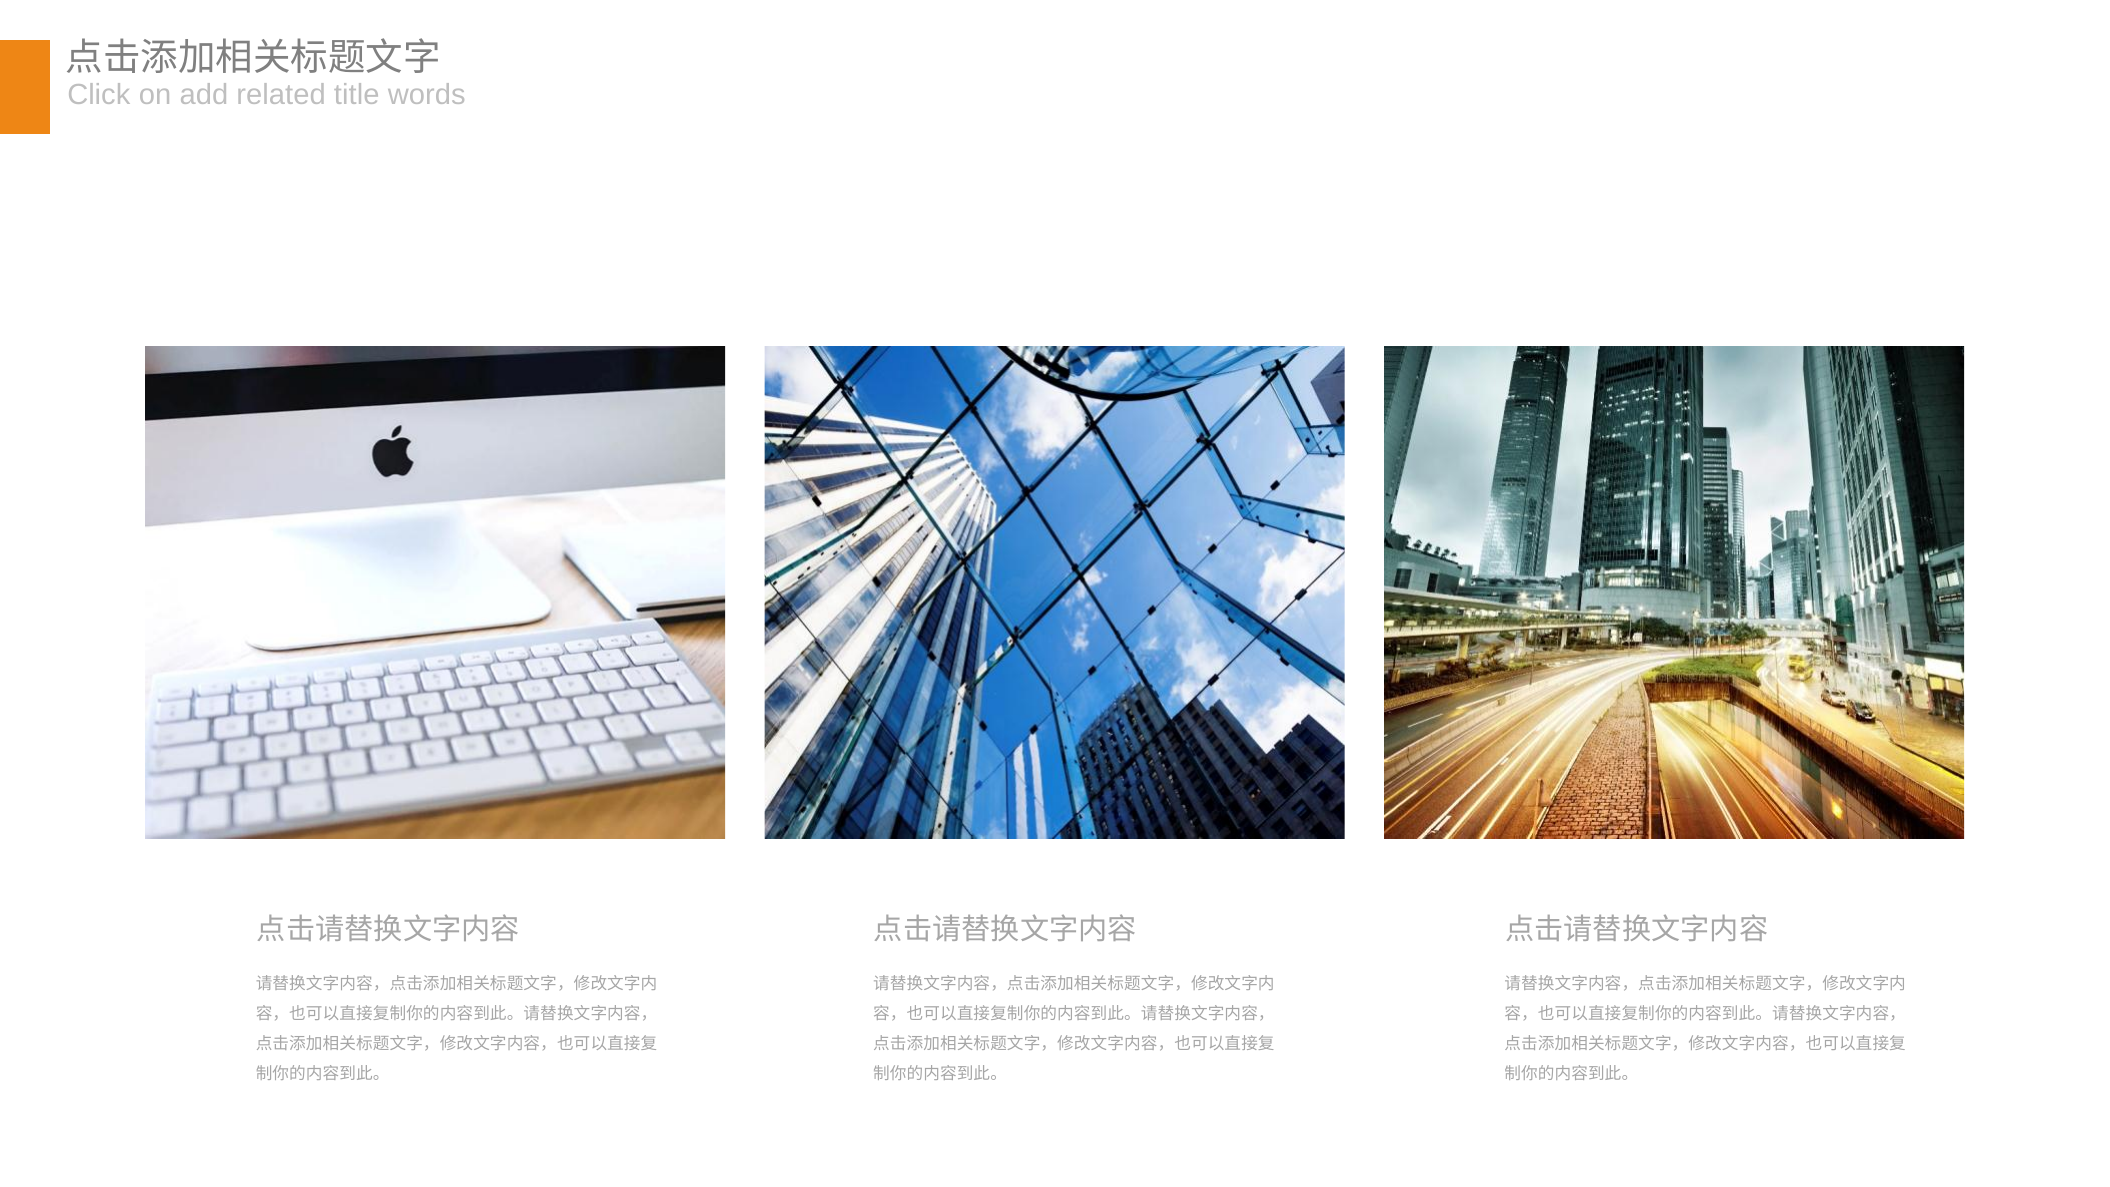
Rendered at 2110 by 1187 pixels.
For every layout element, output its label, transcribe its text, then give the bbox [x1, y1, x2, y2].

text_box 点击请替换文字内容 [857, 902, 1154, 954]
text_box 请替换文字内容，点击添加相关标题文字，修改文字内容，也可以直接复制你的内容到此。请替换文字内容，点击添加相关标题文字，修改文字内容，也可以直接复制你的内容到此。 [856, 954, 1302, 1091]
text_box [1383, 346, 1965, 840]
text_box [144, 346, 726, 840]
text_box 请替换文字内容，点击添加相关标题文字，修改文字内容，也可以直接复制你的内容到此。请替换文字内容，点击添加相关标题文字，修改文字内容，也可以直接复制你的内容到此。 [239, 954, 685, 1091]
text_box 点击请替换文字内容 [240, 902, 537, 954]
text_box 请替换文字内容，点击添加相关标题文字，修改文字内容，也可以直接复制你的内容到此。请替换文字内容，点击添加相关标题文字，修改文字内容，也可以直接复制你的内容到此。 [1488, 954, 1933, 1091]
text_box Click on add related title words [51, 67, 488, 119]
text_box 点击请替换文字内容 [1488, 902, 1785, 954]
text_box [764, 346, 1346, 840]
text_box 点击添加相关标题文字 [49, 25, 524, 97]
